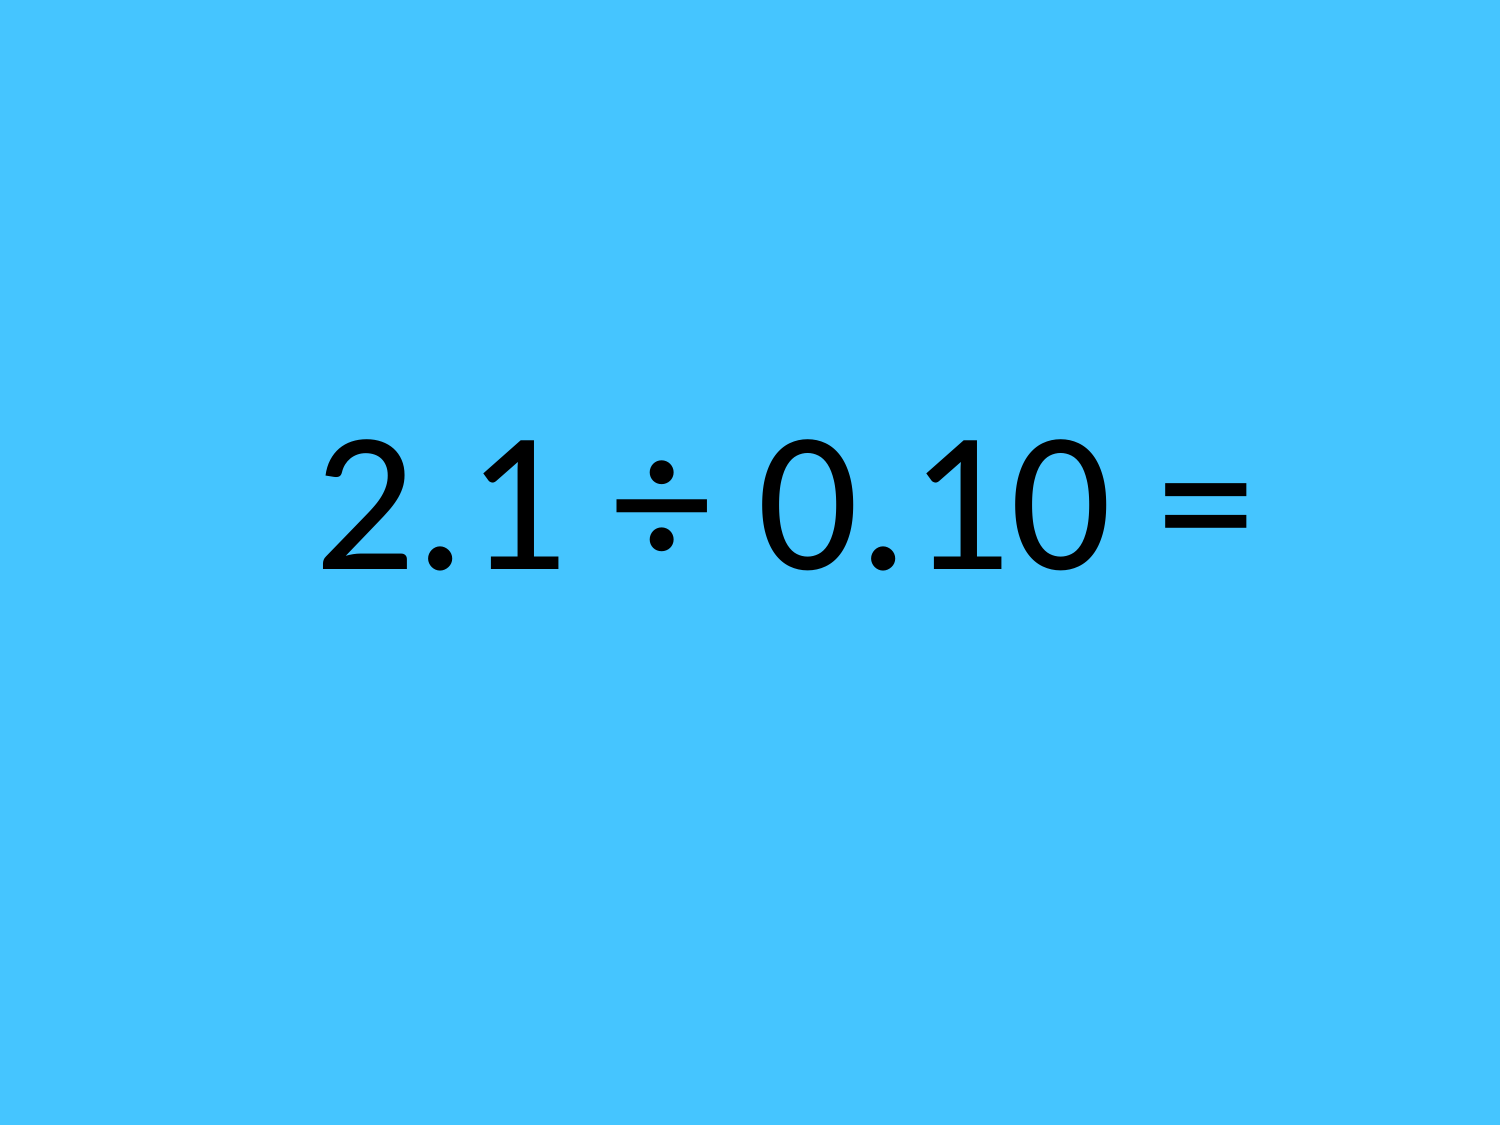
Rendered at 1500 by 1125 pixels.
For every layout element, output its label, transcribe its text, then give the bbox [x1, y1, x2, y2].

text_box 2.1 ÷ 0.10 = [299, 362, 1275, 618]
